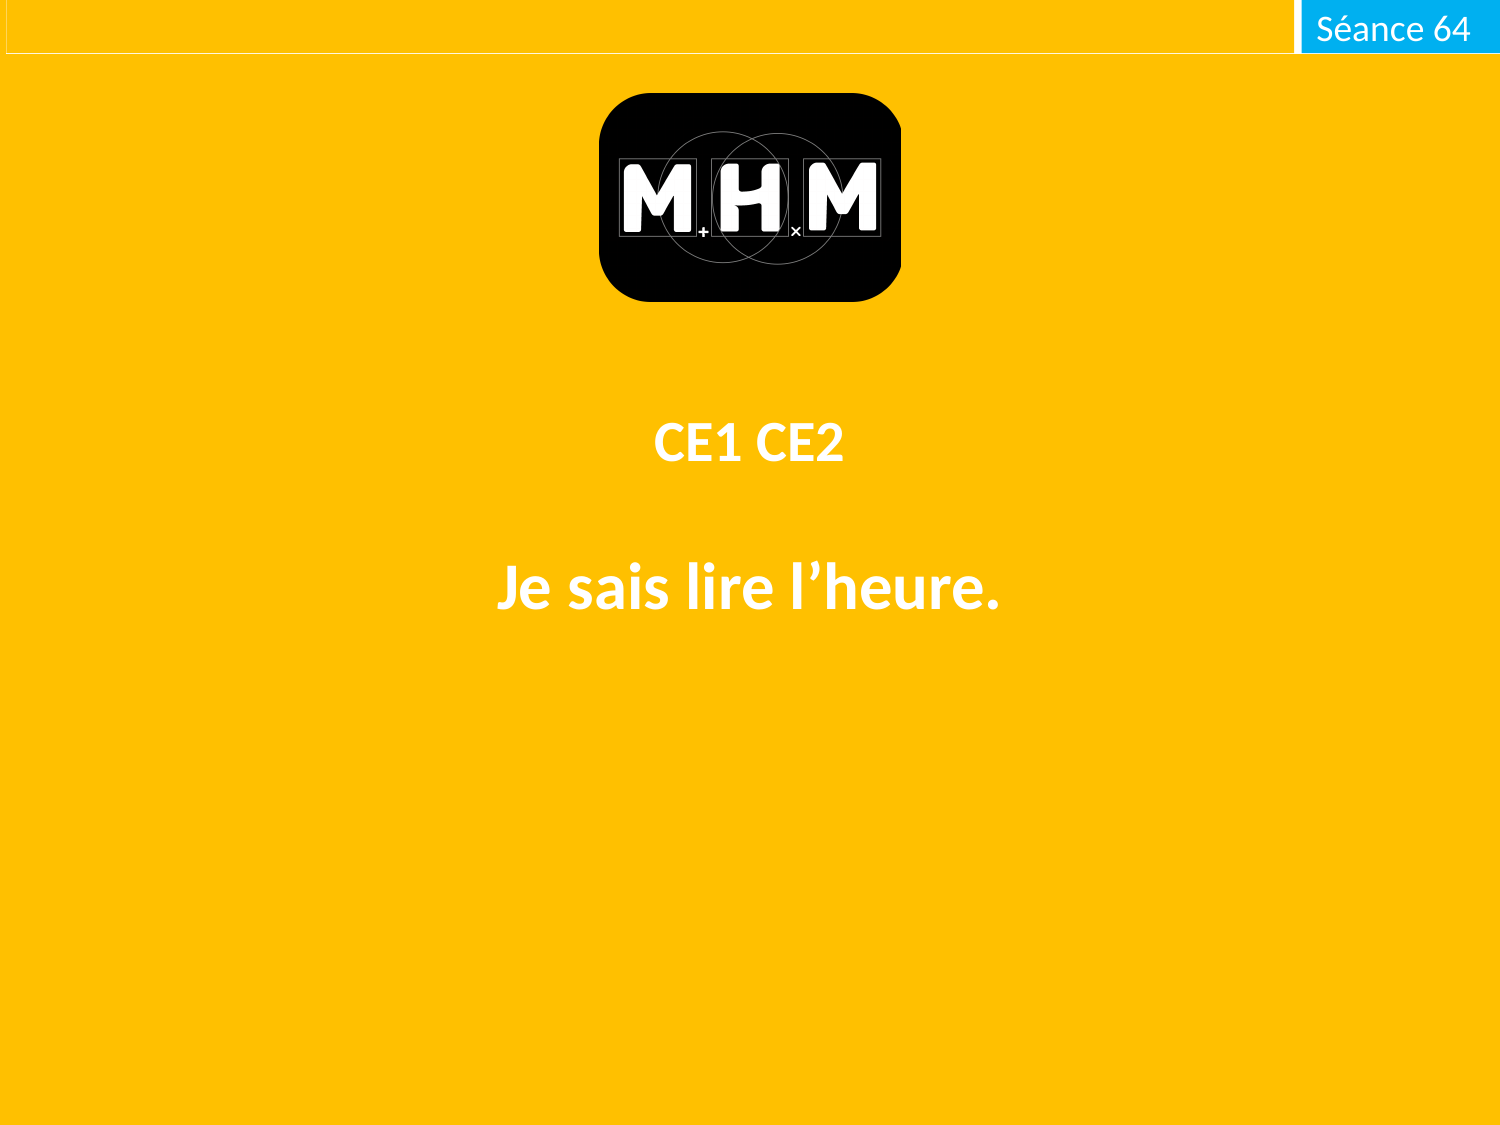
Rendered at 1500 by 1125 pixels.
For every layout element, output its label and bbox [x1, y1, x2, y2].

text_box [0, 54, 1500, 1125]
